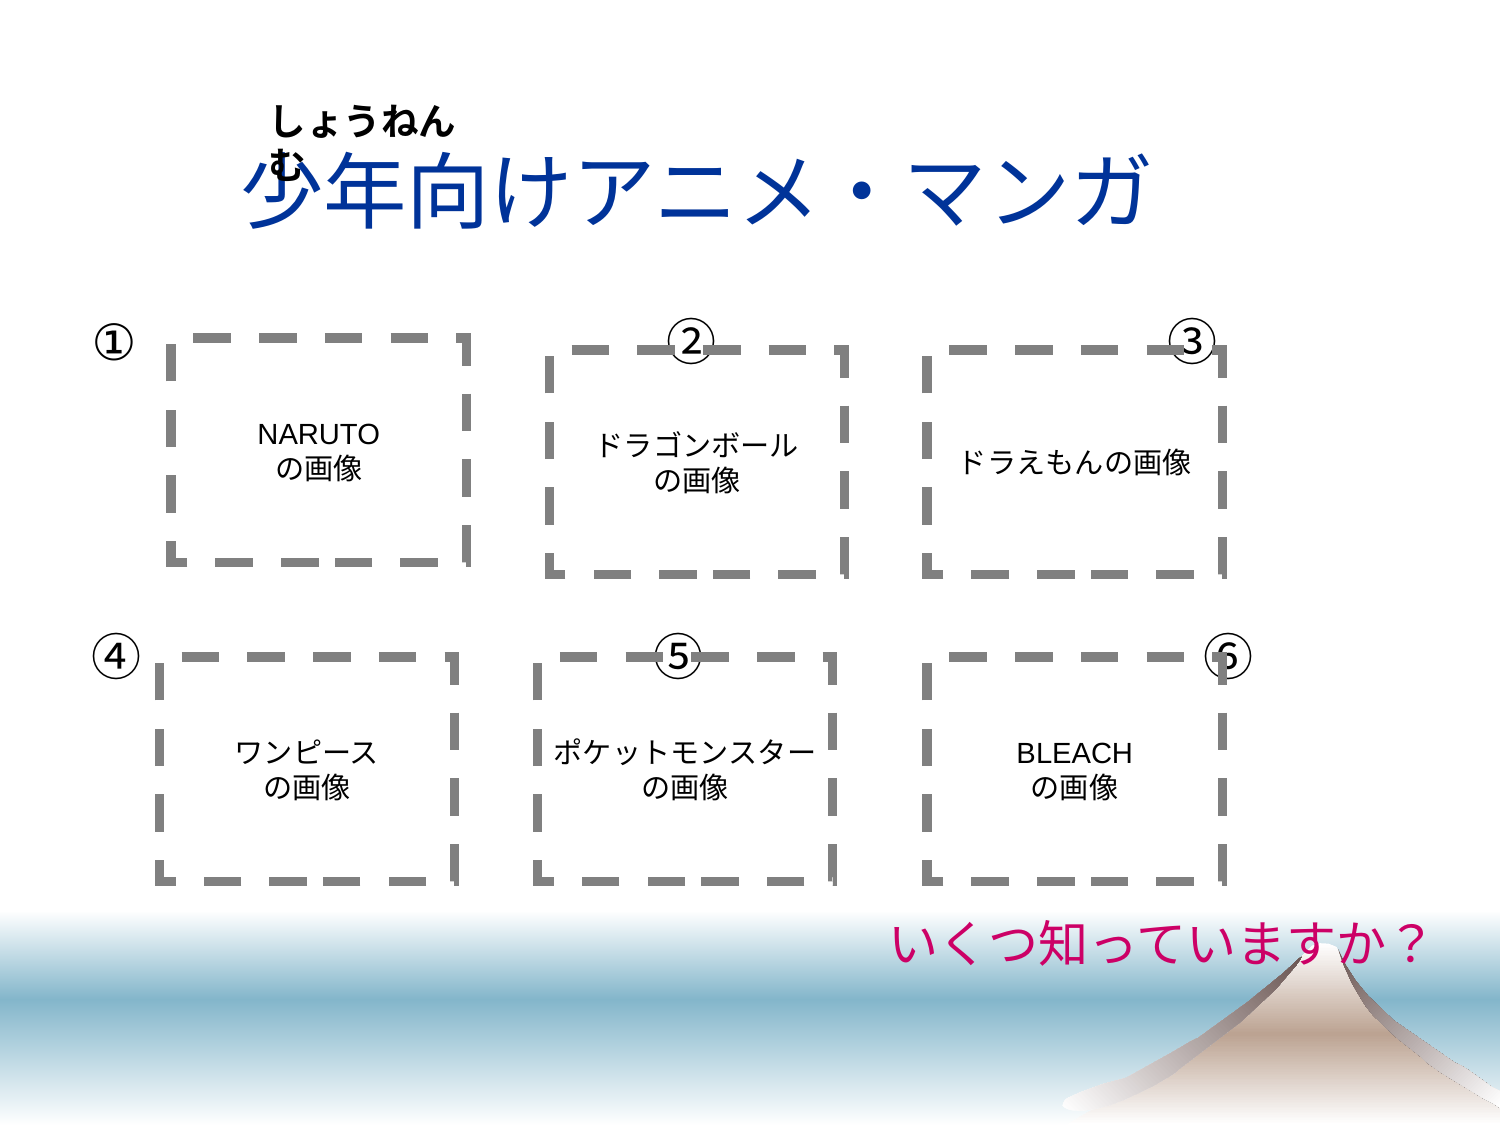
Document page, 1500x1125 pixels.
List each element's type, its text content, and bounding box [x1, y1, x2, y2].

title 少年向けアニメ・マンガ [225, 87, 1353, 291]
text_box ポケットモンスター の画像 [537, 657, 833, 882]
text_box NARUTO の画像 [171, 338, 467, 563]
text_box ドラえもんの画像 [927, 350, 1223, 575]
list [112, 693, 1388, 988]
text_box しょうねんむ [253, 90, 504, 195]
text_box BLEACH の画像 [927, 657, 1223, 882]
text_box ② ③ ④ ⑤ ⑥ [76, 302, 1400, 693]
text_box ドラゴンボール の画像 [549, 350, 845, 575]
text_box いくつ知っていますか？ [873, 904, 1500, 1040]
text_box ワンピース の画像 [159, 657, 455, 882]
